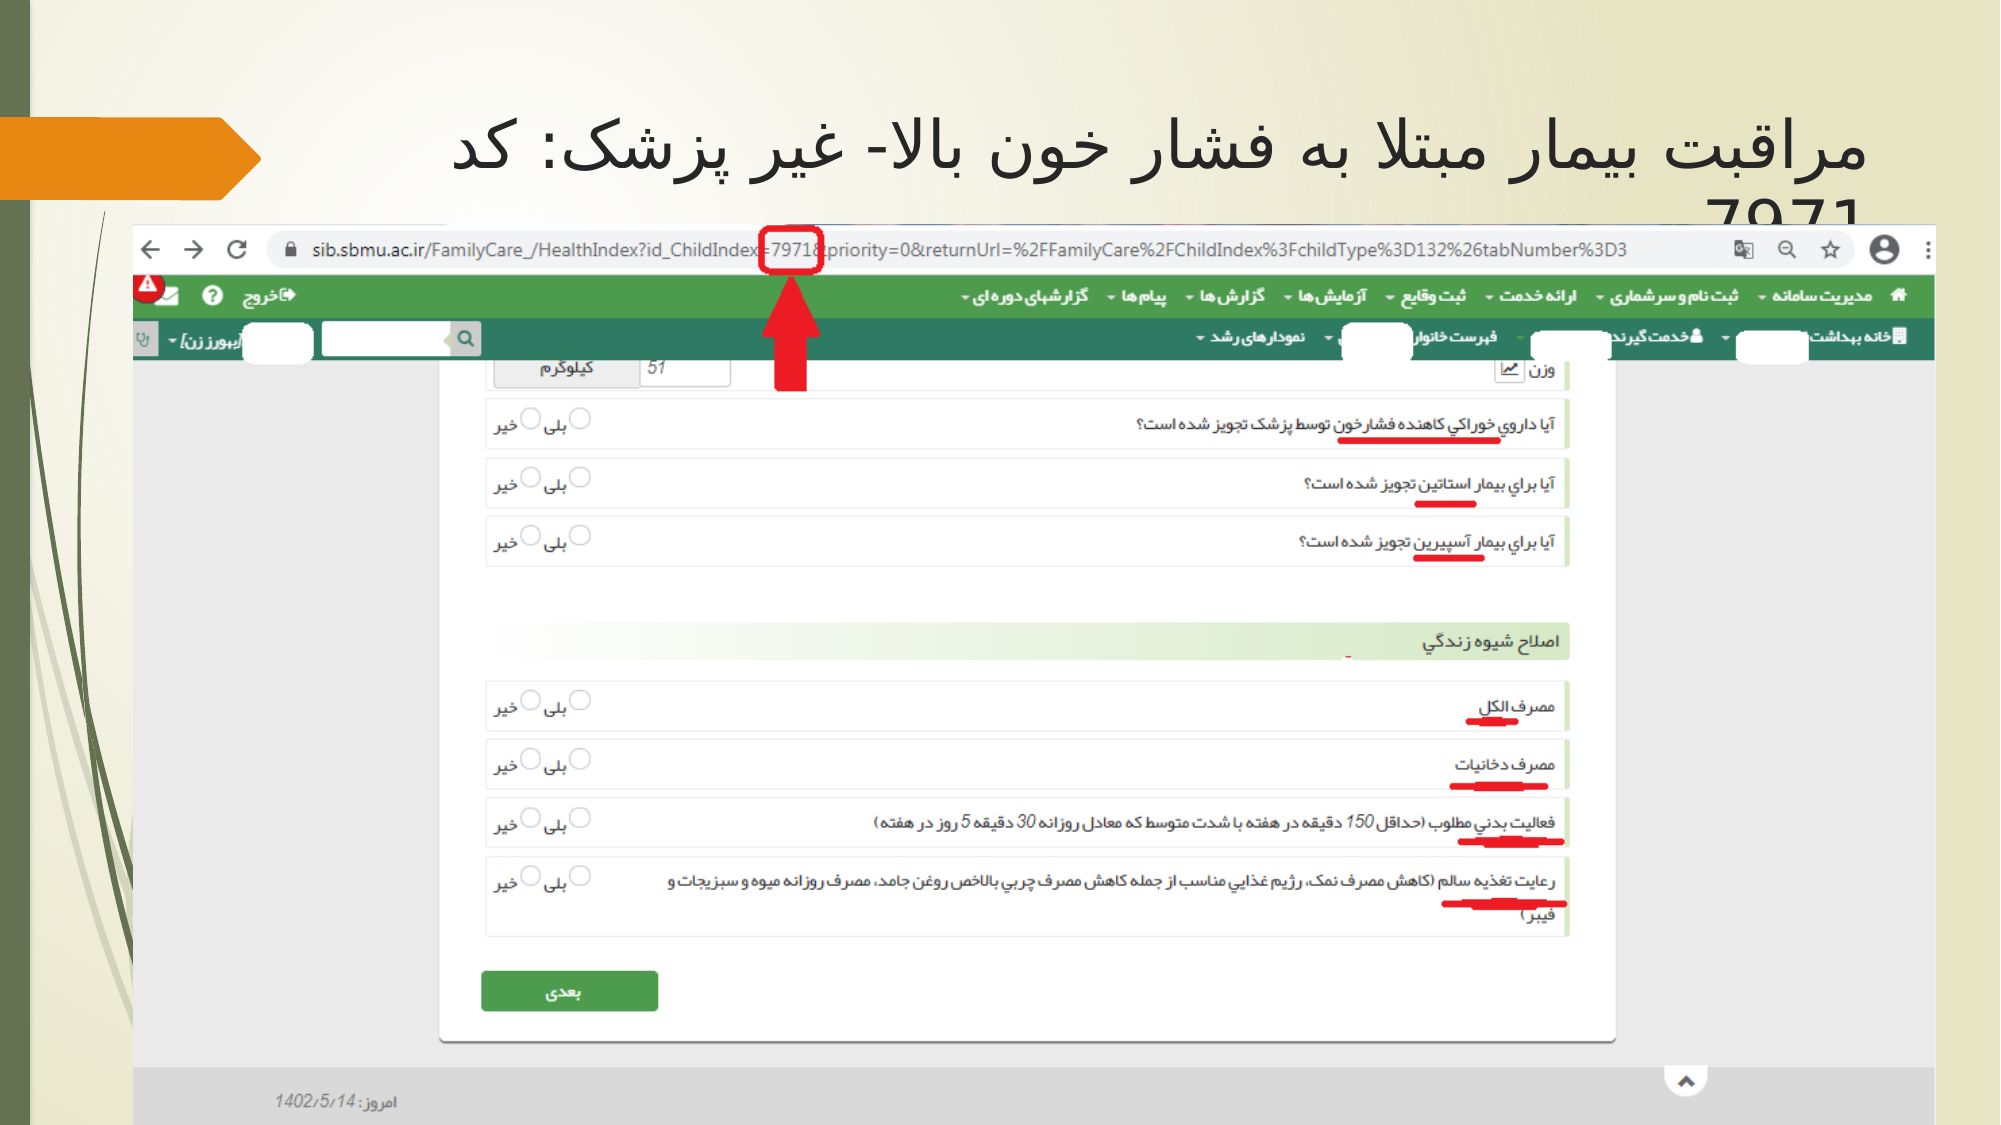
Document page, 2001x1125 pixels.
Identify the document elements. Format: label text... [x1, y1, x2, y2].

title مراقبت بيمار مبتلا به فشار خون بالا- غير پزشک: کد 7971 [287, 93, 1888, 223]
picture [132, 224, 1936, 1125]
